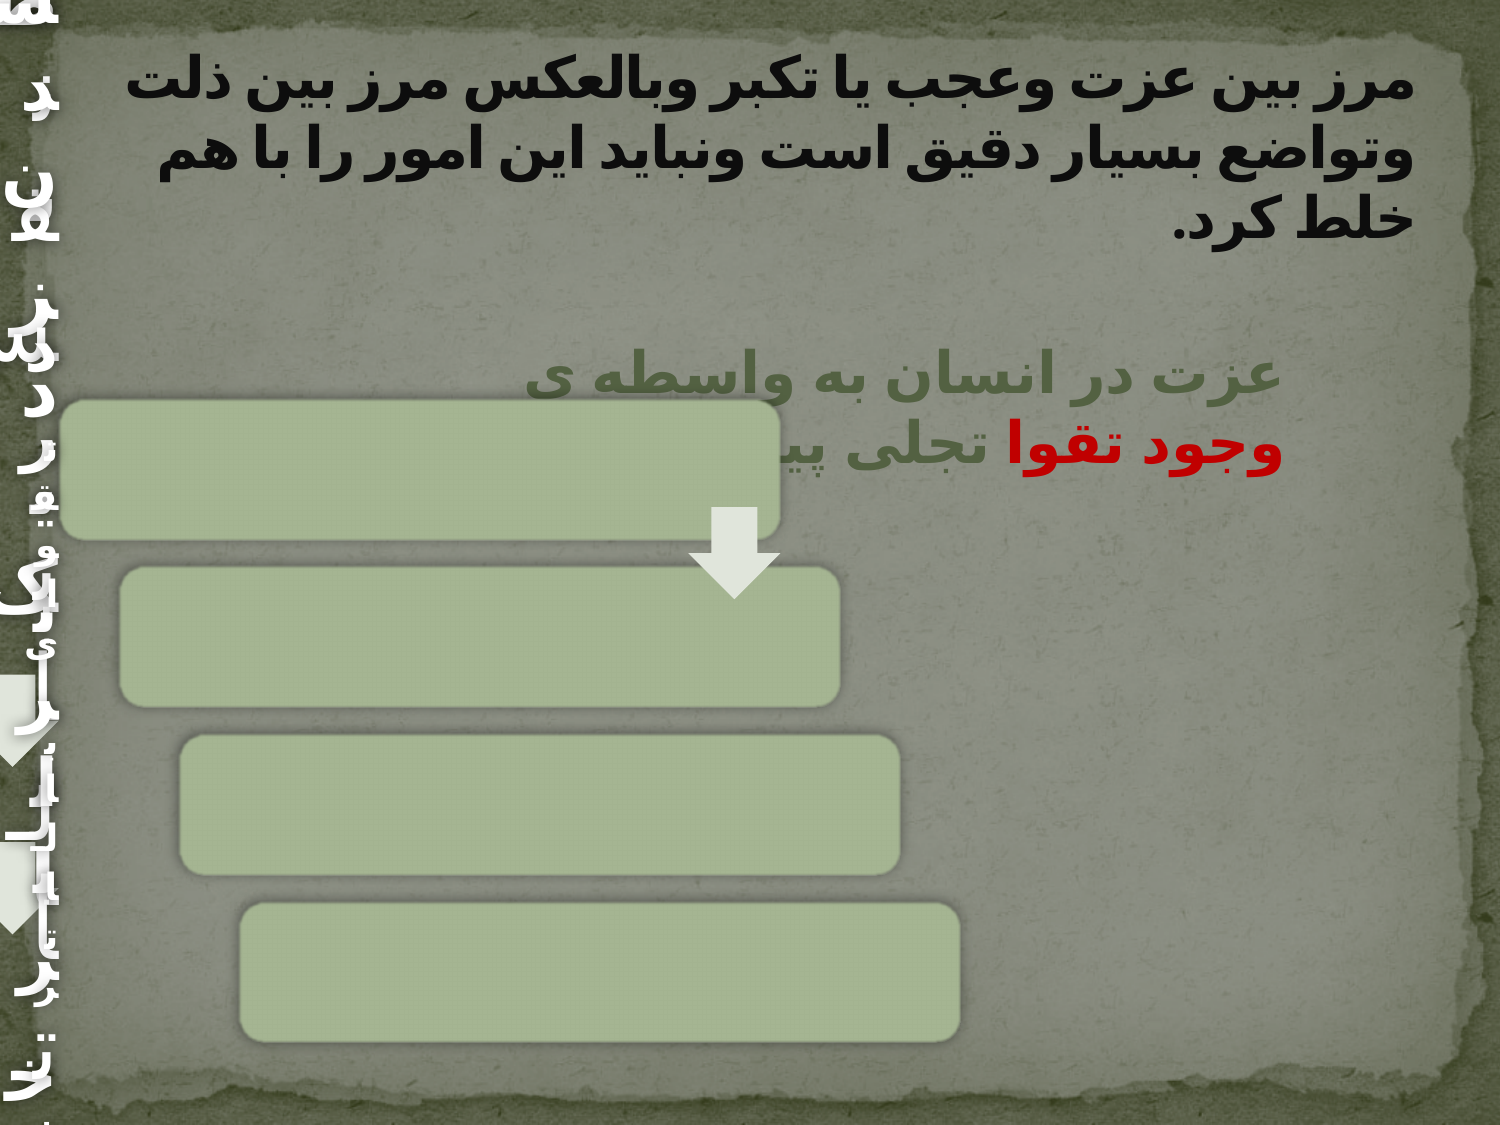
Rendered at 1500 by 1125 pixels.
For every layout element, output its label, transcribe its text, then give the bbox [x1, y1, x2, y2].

text_box عزت در انسان به واسطه ی وجود تقوا تجلی پیدا می کند. [175, 328, 1301, 528]
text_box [60, 400, 961, 1041]
title مرز بین عزت وعجب یا تکبر وبالعکس مرز بین ذلت وتواضع بسیار دقیق است ونباید این امور را با هم خلط کرد. [81, 0, 1433, 258]
